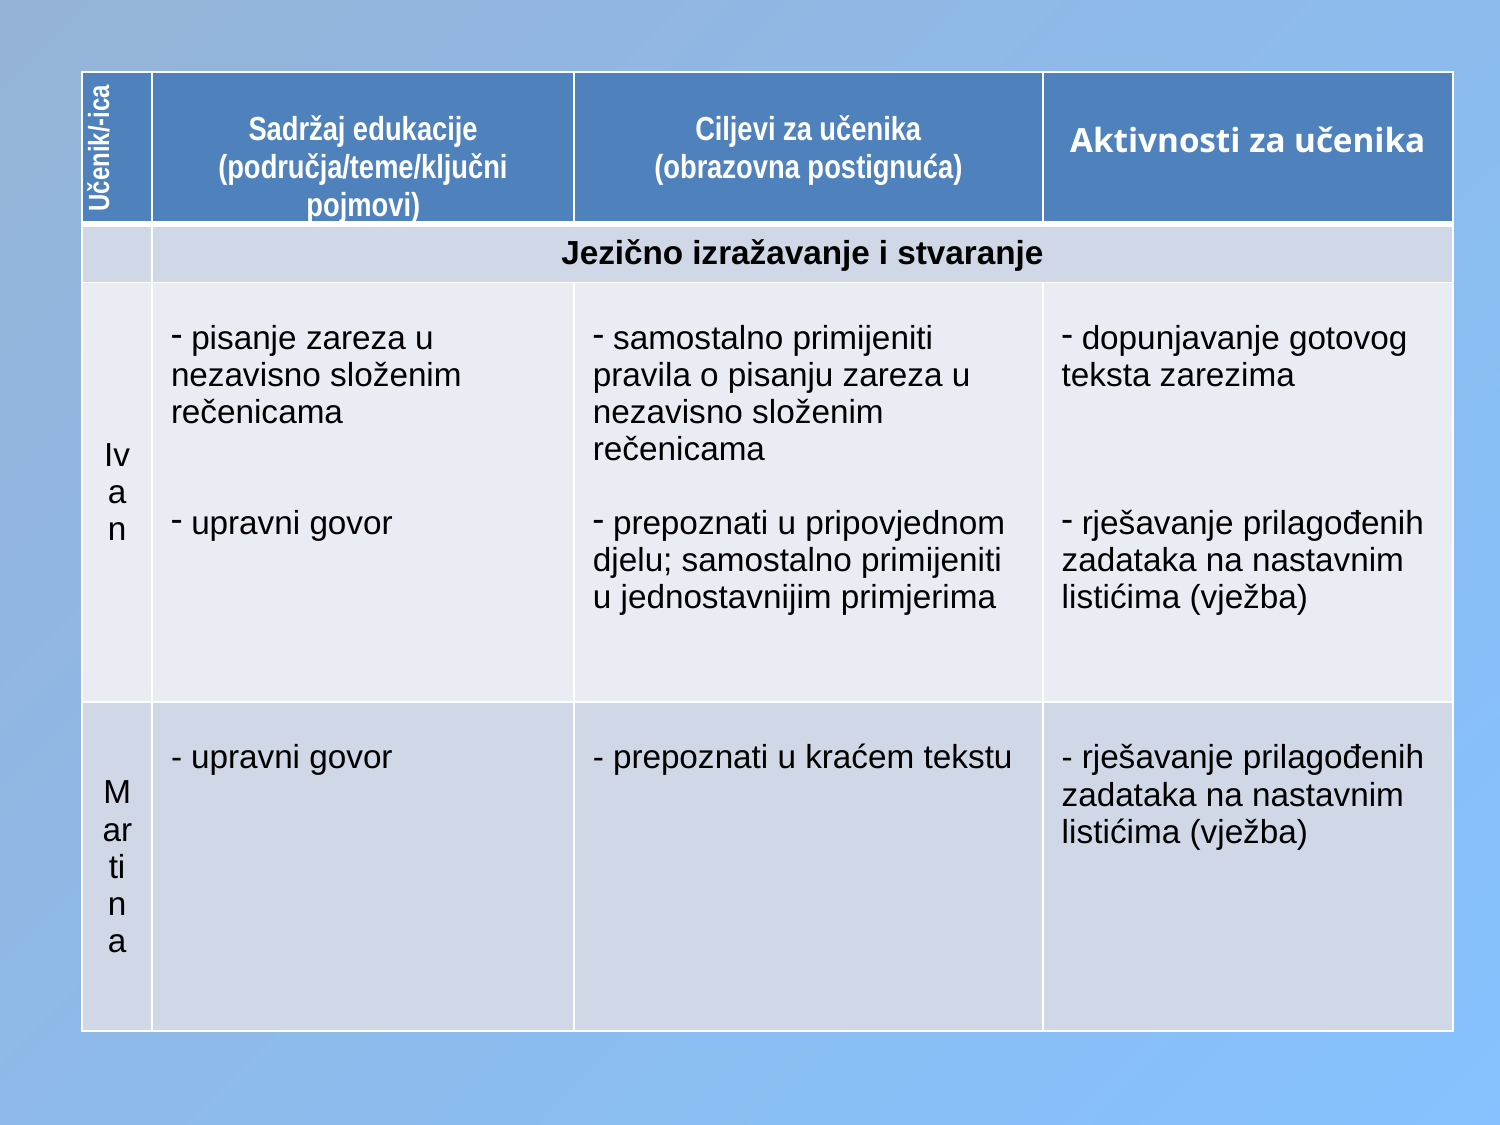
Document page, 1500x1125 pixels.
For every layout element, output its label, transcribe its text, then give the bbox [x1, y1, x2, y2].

table_cell Martina [83, 703, 151, 1030]
table_cell pisanje zareza u nezavisno složenim rečenicama upravni govor [153, 283, 573, 701]
table_cell Jezično izražavanje i stvaranje [153, 227, 1452, 282]
table_cell dopunjavanje gotovog teksta zarezima rješavanje prilagođenih zadataka na nastavnim listićima (vježba) [1044, 283, 1452, 701]
table_cell samostalno primijeniti pravila o pisanju zareza u nezavisno složenim rečenicama prepoznati u pripovjednom djelu; samostalno primijeniti u jednostavnijim primjerima [575, 283, 1042, 701]
table_cell - prepoznati u kraćem tekstu [575, 703, 1042, 1030]
table_header Učenik/-ica [83, 73, 151, 221]
table_cell [83, 227, 151, 282]
table_cell - upravni govor [153, 703, 573, 1030]
table_cell - rješavanje prilagođenih zadataka na nastavnim listićima (vježba) [1044, 703, 1452, 1030]
table_cell Ivan [83, 283, 151, 701]
table_header Sadržaj edukacije (područja/teme/ključni pojmovi) [153, 73, 573, 221]
table_header Aktivnosti za učenika [1044, 73, 1452, 221]
table_header Ciljevi za učenika (obrazovna postignuća) [575, 73, 1042, 221]
